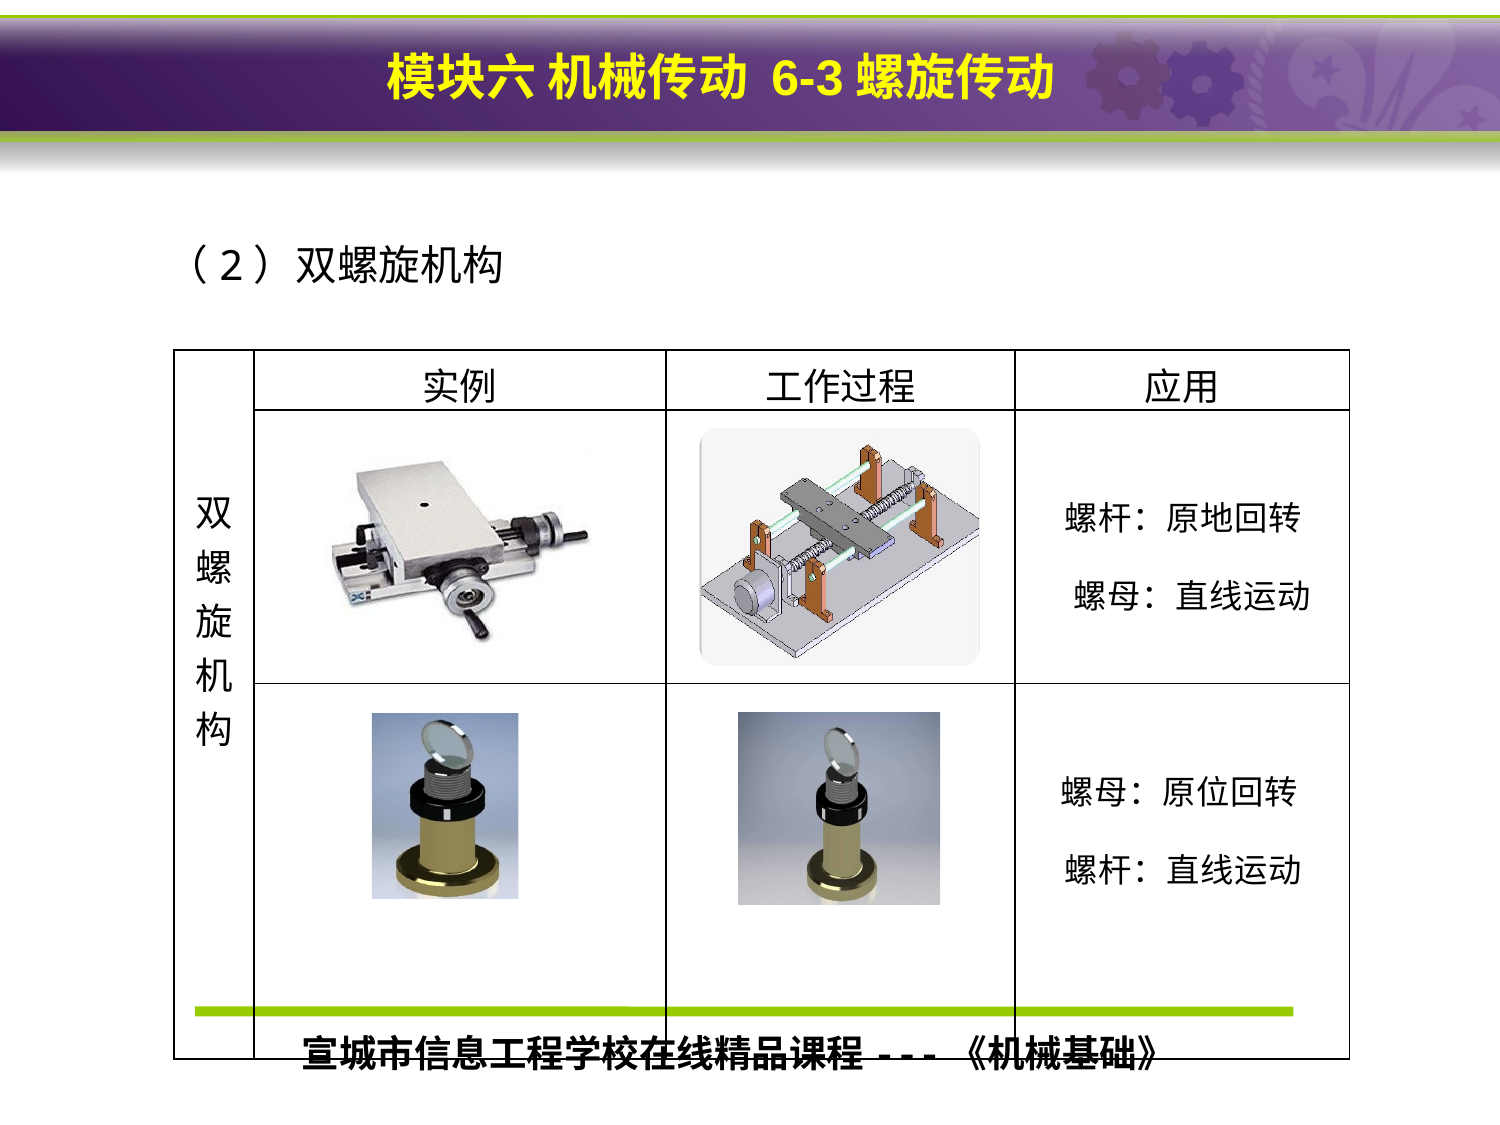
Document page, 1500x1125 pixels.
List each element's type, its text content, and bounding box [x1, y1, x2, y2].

table_header 应用 [1016, 351, 1349, 409]
table_header 工作过程 [667, 351, 1014, 409]
text_box [324, 444, 592, 650]
text_box 宣城市信息工程学校在线精品课程---《机械基础》 [242, 1060, 1235, 1083]
text_box [371, 713, 519, 899]
table_header 实例 [255, 351, 665, 409]
text_box [738, 712, 941, 905]
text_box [0, 18, 1500, 173]
table_cell [255, 411, 665, 683]
text_box [699, 428, 980, 666]
table_header 双螺 旋 机 构 [175, 351, 253, 1058]
table_cell [255, 684, 665, 1058]
text_box （2）双螺旋机构 [152, 231, 519, 297]
table_cell 螺杆：原地回转 螺母：直线运动 [1016, 411, 1349, 683]
table_cell [667, 411, 1014, 683]
table_cell 螺母：原位回转 螺杆：直线运动 [1016, 684, 1349, 1058]
table_cell [667, 684, 1014, 1058]
